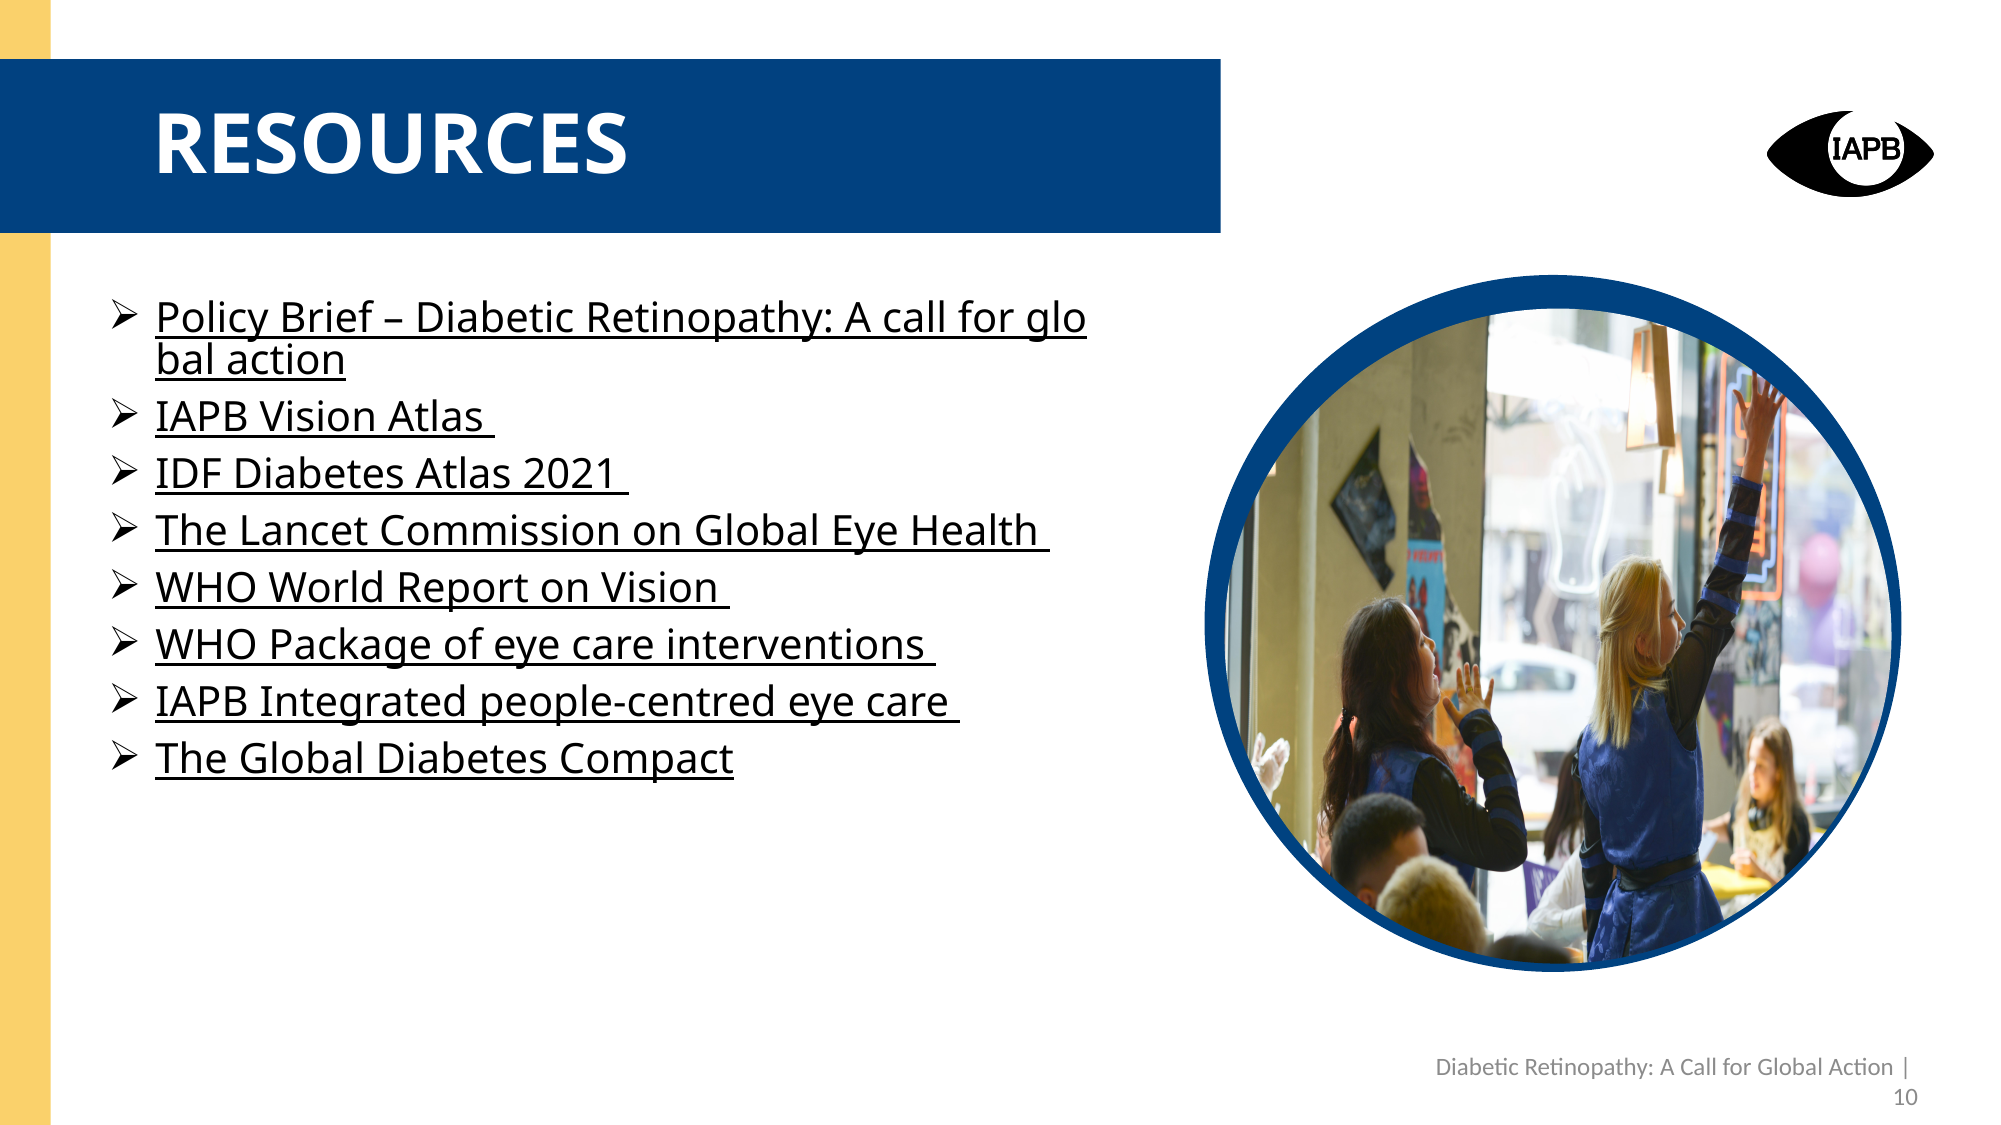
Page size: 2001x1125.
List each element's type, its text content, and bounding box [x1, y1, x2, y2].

title RESOURCES [137, 59, 1150, 234]
picture [1767, 111, 1934, 197]
text_box Policy Brief – Diabetic Retinopathy: A call for global action IAPB Vision Atlas IDF Diabetes Atlas 2021 The Lancet Commission on Global Eye Health WHO World Report on Vision WHO Package of eye care interventions IAPB Integrated people-centred eye care The Global Diabetes Compact [93, 283, 1106, 755]
slide_number Diabetic Retinopathy: A Call for Global Action | 10 [1408, 1050, 1934, 1111]
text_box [1204, 274, 1902, 972]
